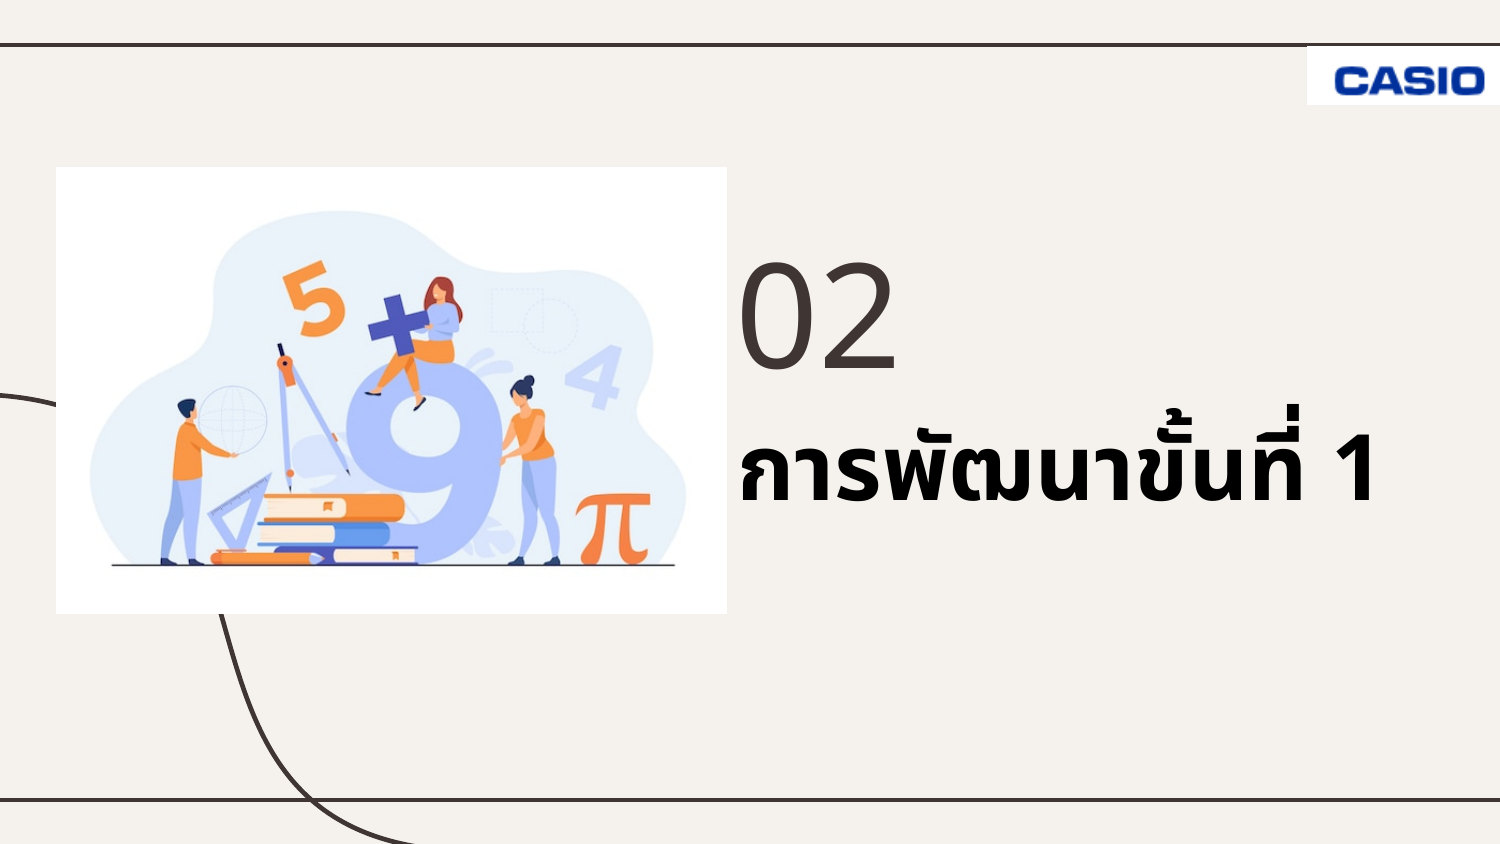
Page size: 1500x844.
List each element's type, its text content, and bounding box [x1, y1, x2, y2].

title 02 [732, 230, 991, 391]
title การพัฒนาขั้นที่ 1 [732, 410, 1444, 517]
picture [56, 167, 727, 614]
picture [1307, 46, 1500, 105]
